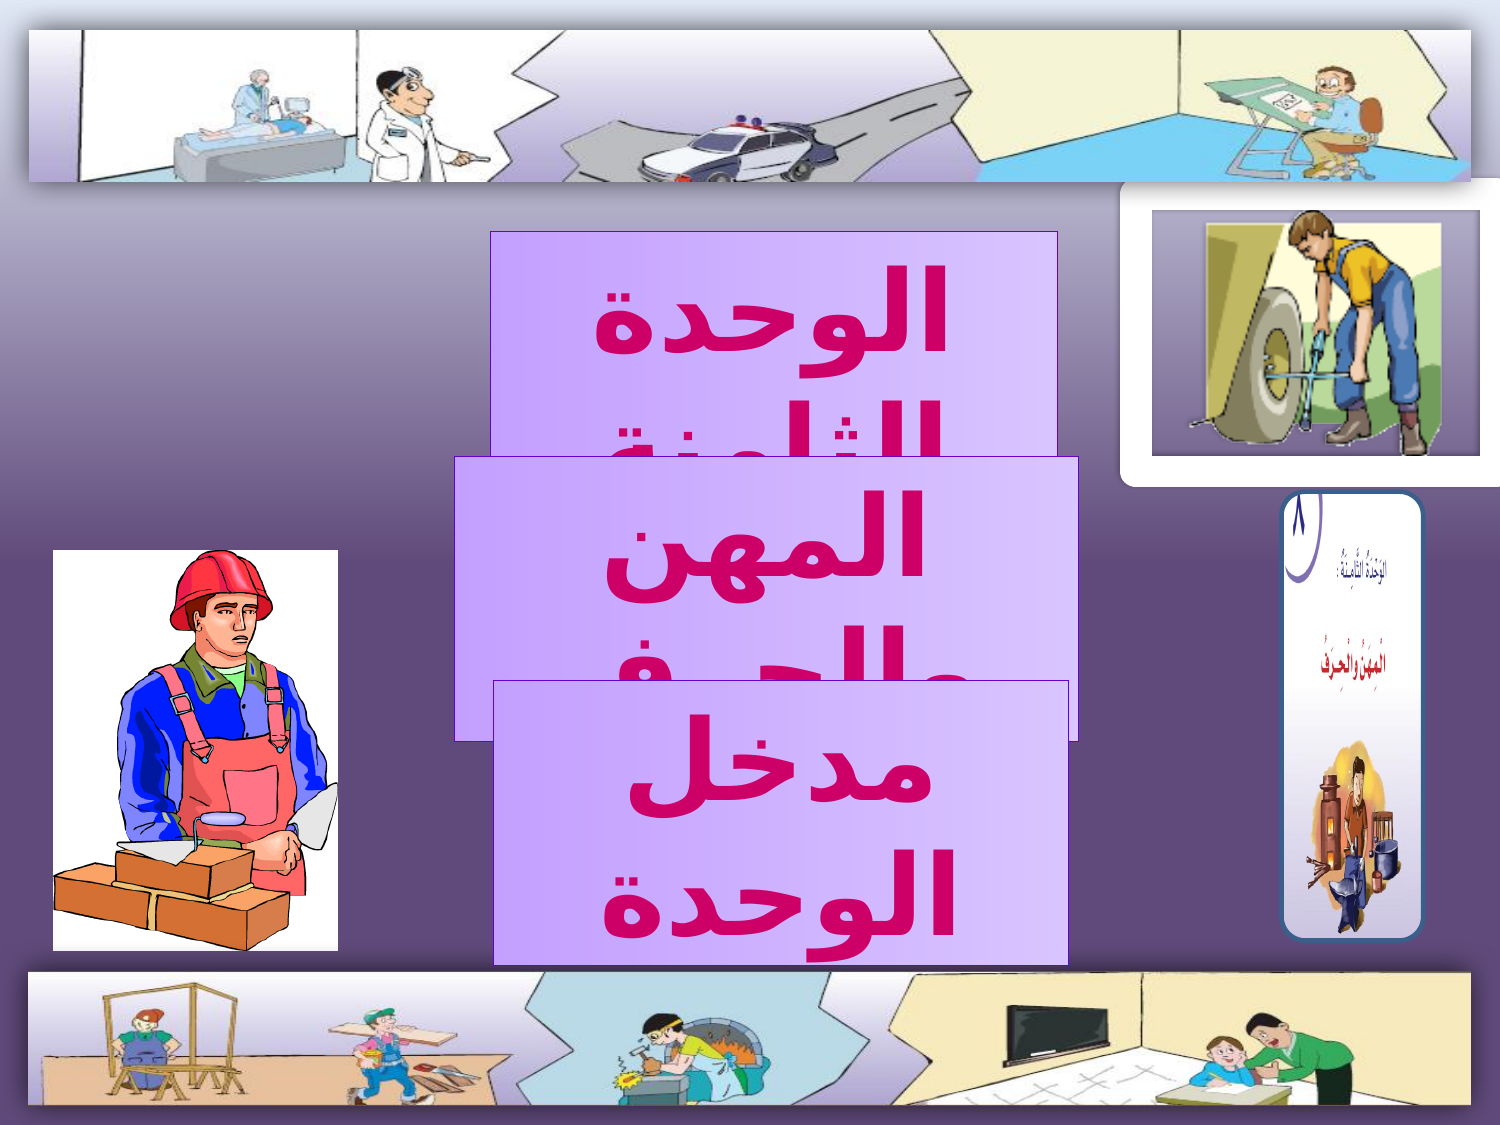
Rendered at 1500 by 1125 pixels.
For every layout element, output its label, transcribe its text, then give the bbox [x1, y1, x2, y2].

picture [29, 30, 1471, 182]
text_box المهن والحرف [454, 456, 1079, 742]
text_box [1279, 489, 1426, 943]
picture [1151, 209, 1481, 457]
text_box الوحدة الثامنة [490, 231, 1058, 456]
text_box مدخل الوحدة [493, 680, 1069, 966]
picture [28, 970, 1471, 1107]
picture [52, 550, 338, 952]
